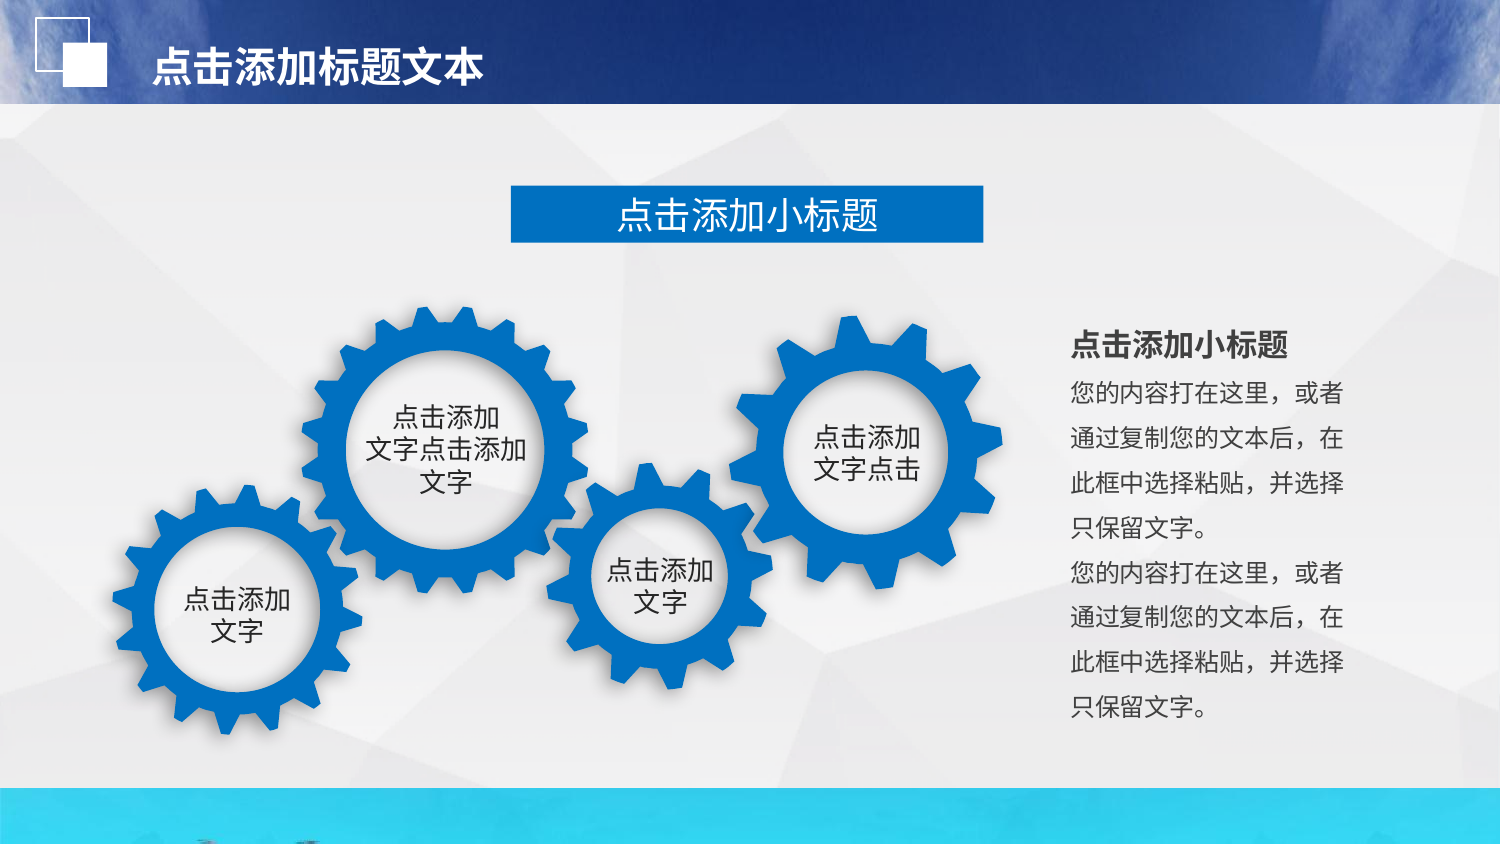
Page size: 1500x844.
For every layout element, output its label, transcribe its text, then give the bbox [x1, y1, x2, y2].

text_box [301, 306, 589, 594]
text_box 点击添加 文字点击添加 文字 [356, 394, 524, 503]
text_box 点击添加 文字点击 [794, 414, 928, 491]
text_box 点击添加标题文本 [136, 33, 501, 99]
text_box 点击添加小标题 [509, 183, 985, 245]
text_box 点击添加小标题 您的内容打在这里，或者通过复制您的文本后，在此框中选择粘贴，并选择只保留文字。 您的内容打在这里，或者通过复制您的文本后，在此框中选择粘贴，并选择只保留文字。 [1058, 300, 1378, 728]
picture [0, 0, 1500, 844]
text_box [546, 462, 773, 690]
text_box 点击添加 文字 [601, 547, 707, 624]
text_box [728, 315, 1003, 590]
text_box [112, 484, 363, 735]
text_box 点击添加 文字 [168, 576, 300, 653]
